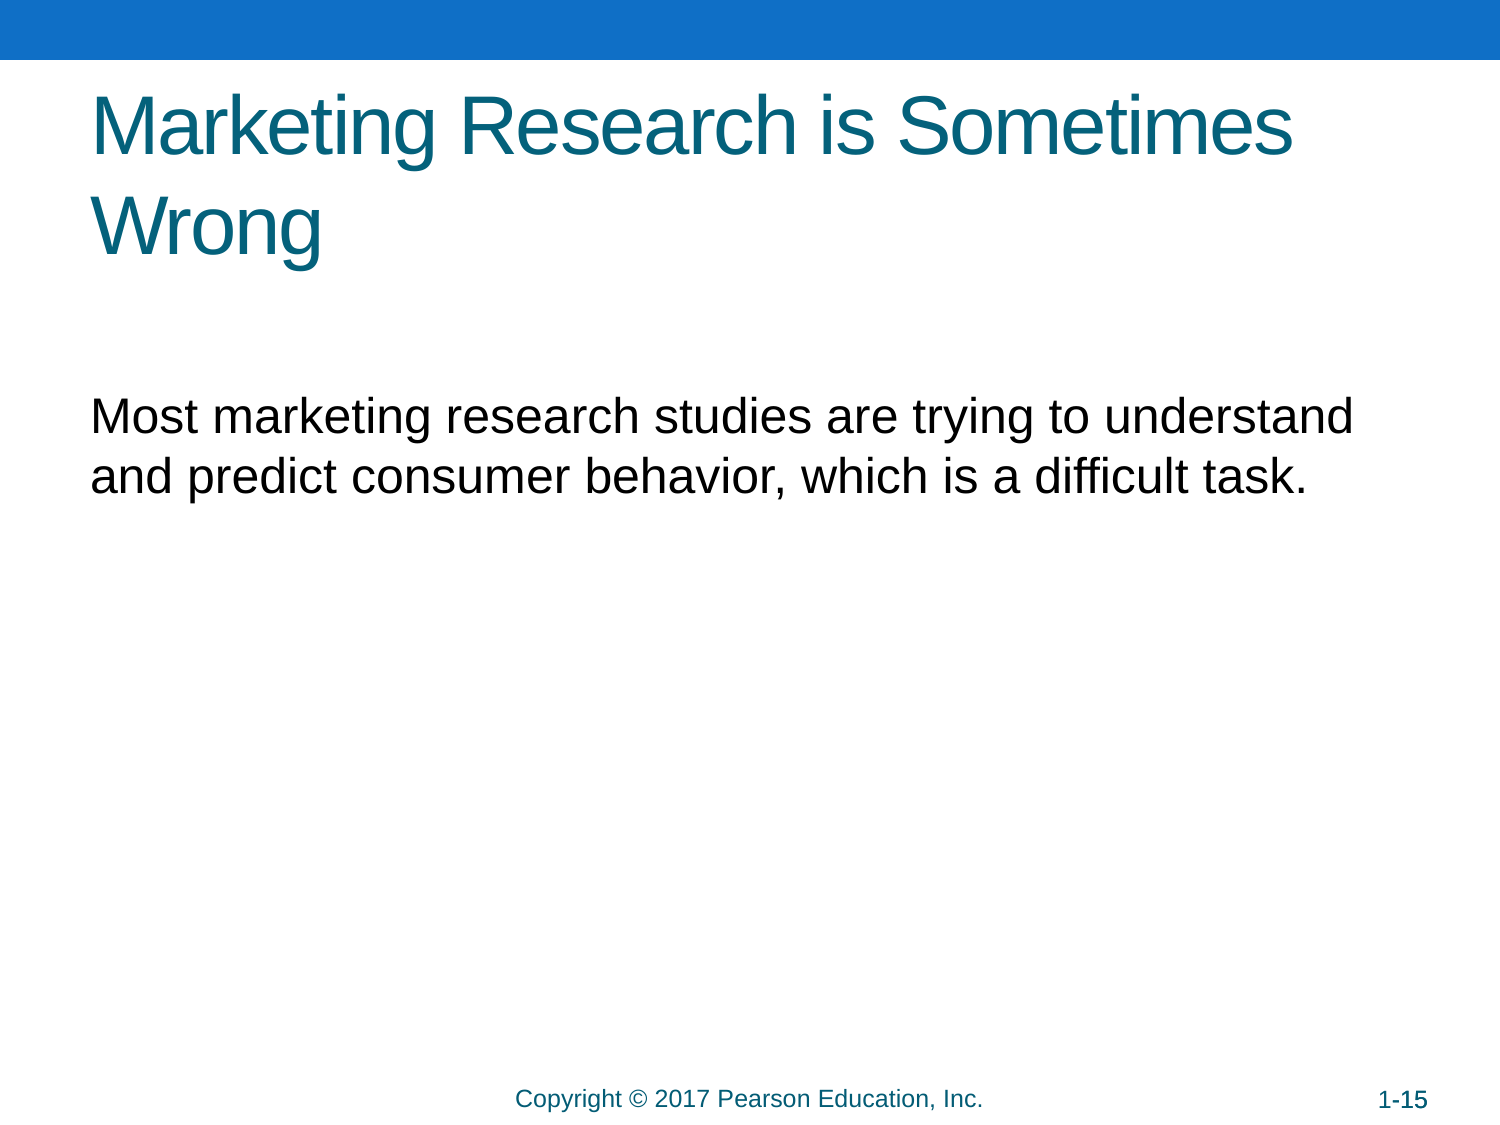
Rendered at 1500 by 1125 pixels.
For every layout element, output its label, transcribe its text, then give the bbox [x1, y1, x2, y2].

title Marketing Research is Sometimes Wrong [75, 90, 1425, 253]
list Most marketing research studies are trying to understand and predict consumer behavior, which is a difficult task. [75, 376, 1425, 1125]
